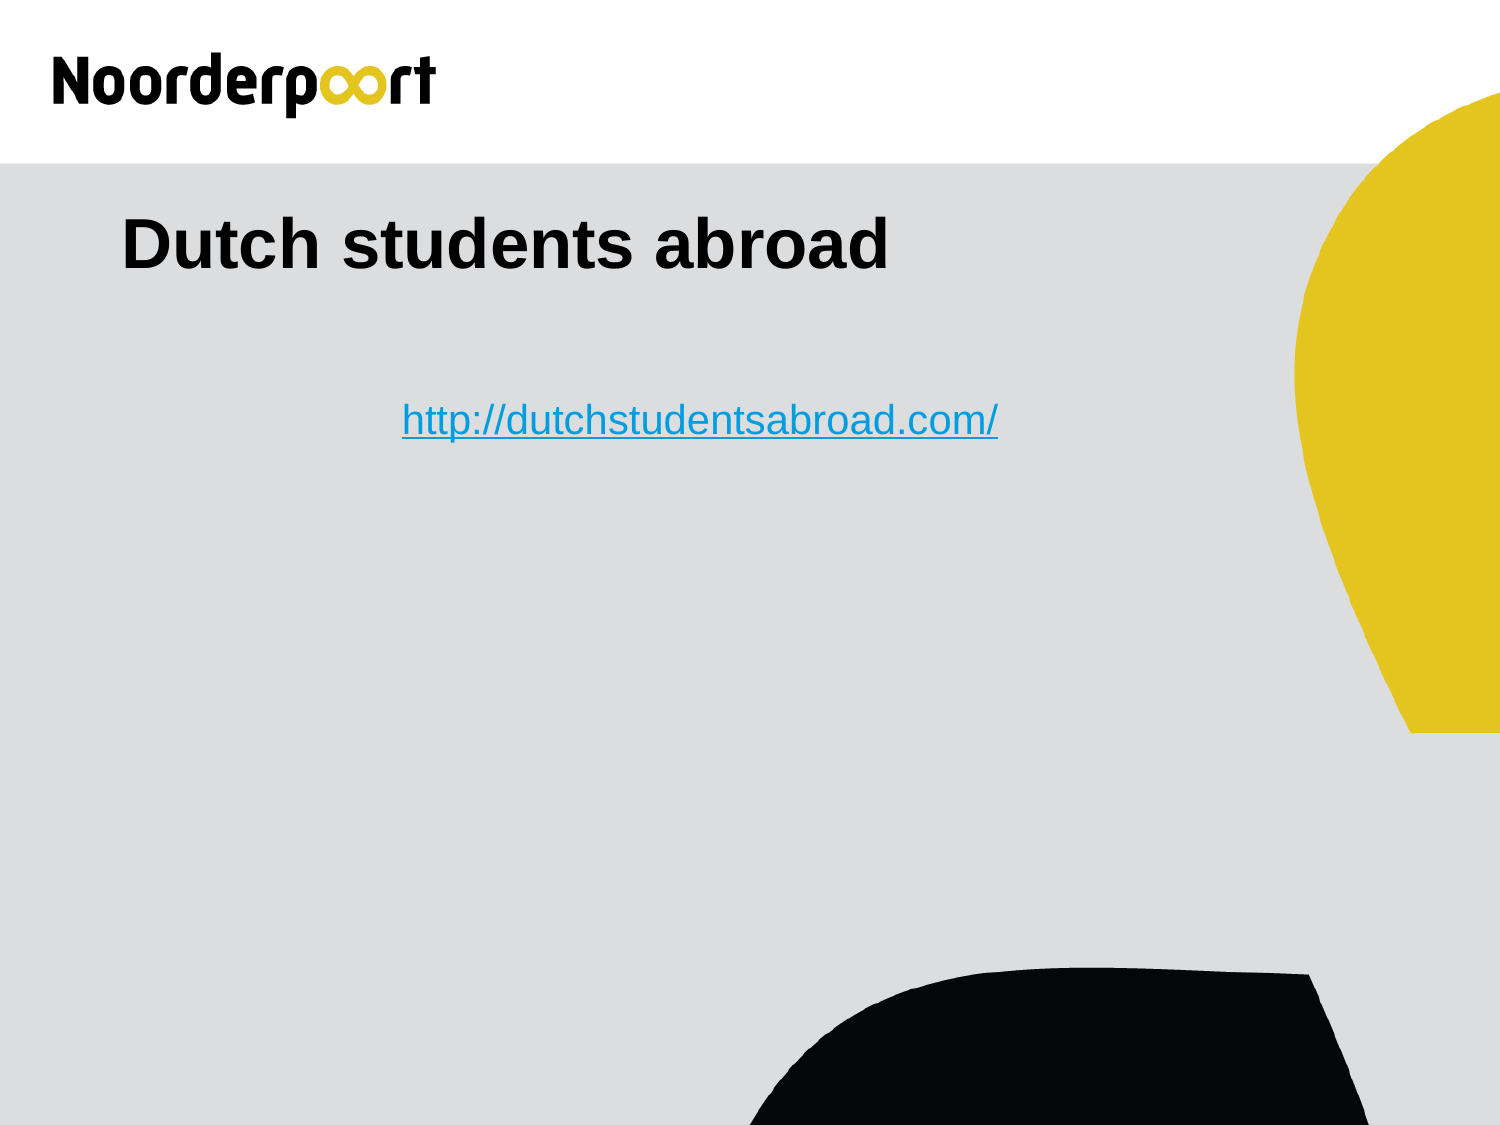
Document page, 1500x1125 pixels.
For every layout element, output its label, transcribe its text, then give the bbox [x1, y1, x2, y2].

list http://dutchstudentsabroad.com/ [108, 343, 1292, 927]
title Dutch students abroad [106, 187, 1290, 294]
picture [0, 0, 1500, 1125]
